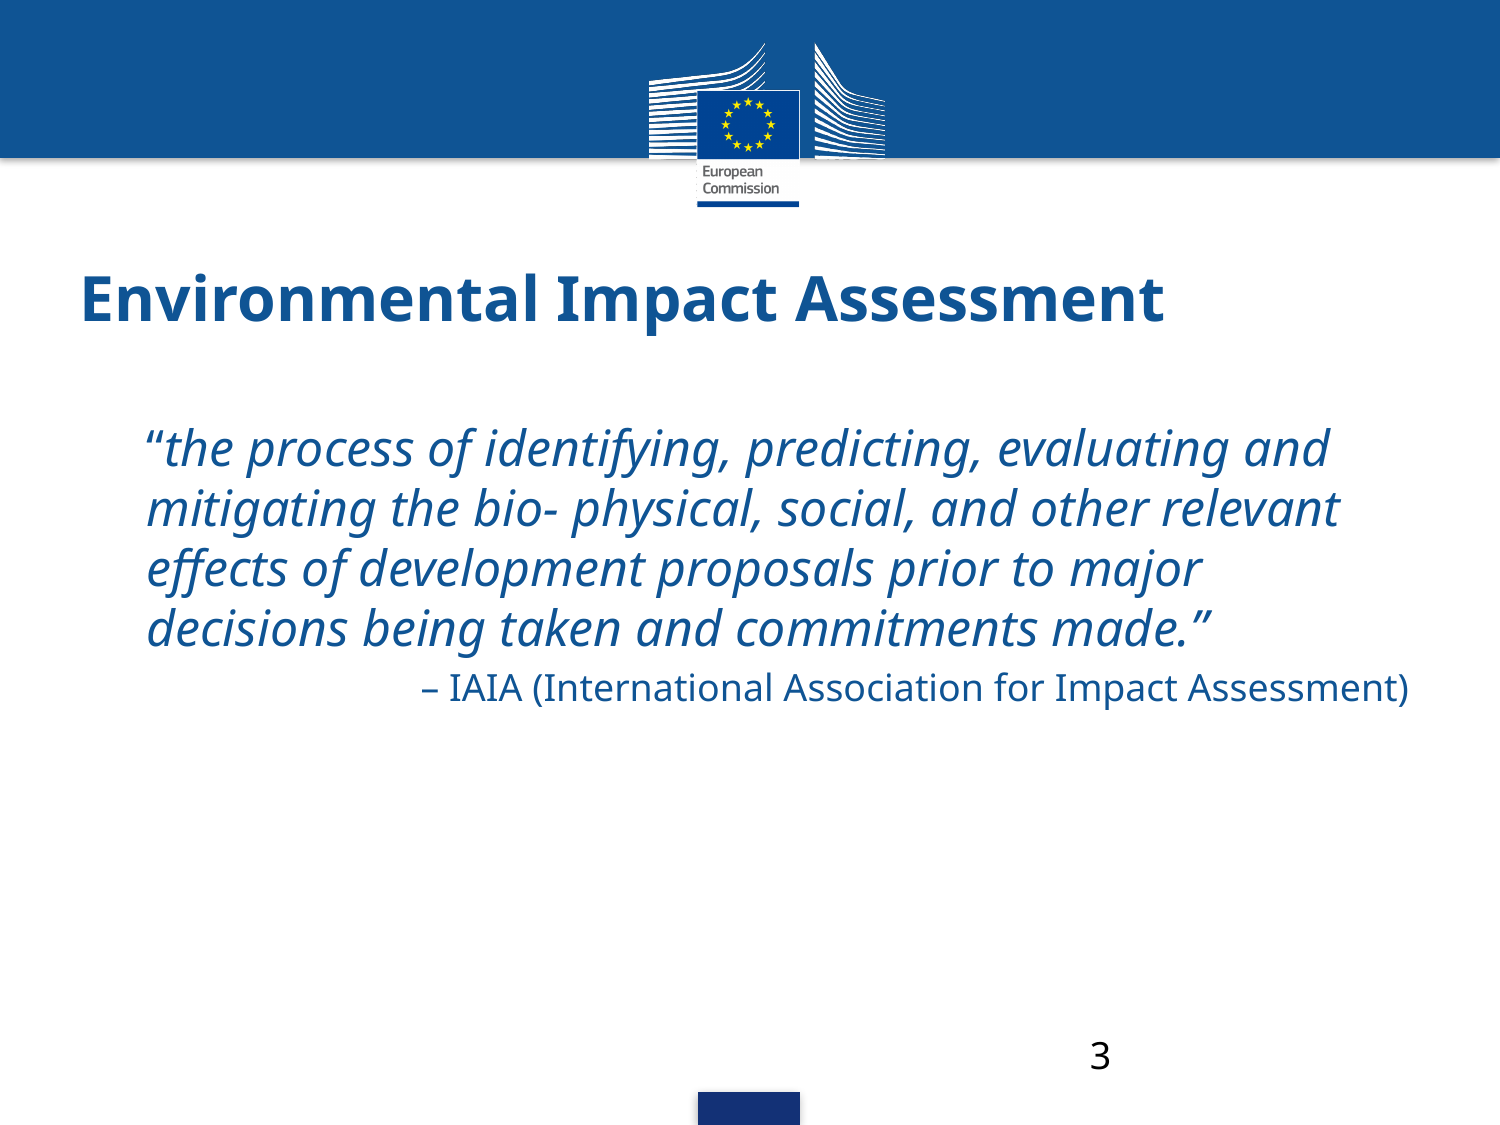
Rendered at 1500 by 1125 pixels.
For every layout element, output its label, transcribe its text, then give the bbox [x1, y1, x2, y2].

title Environmental Impact Assessment [64, 219, 1415, 374]
picture [649, 42, 885, 208]
list “the process of identifying, predicting, evaluating and mitigating the bio- physical, social, and other relevant effects of development proposals prior to major decisions being taken and commitments made.” – IAIA (International Association for Impact Assessment) [75, 408, 1425, 988]
slide_number 3 [1074, 1024, 1425, 1103]
